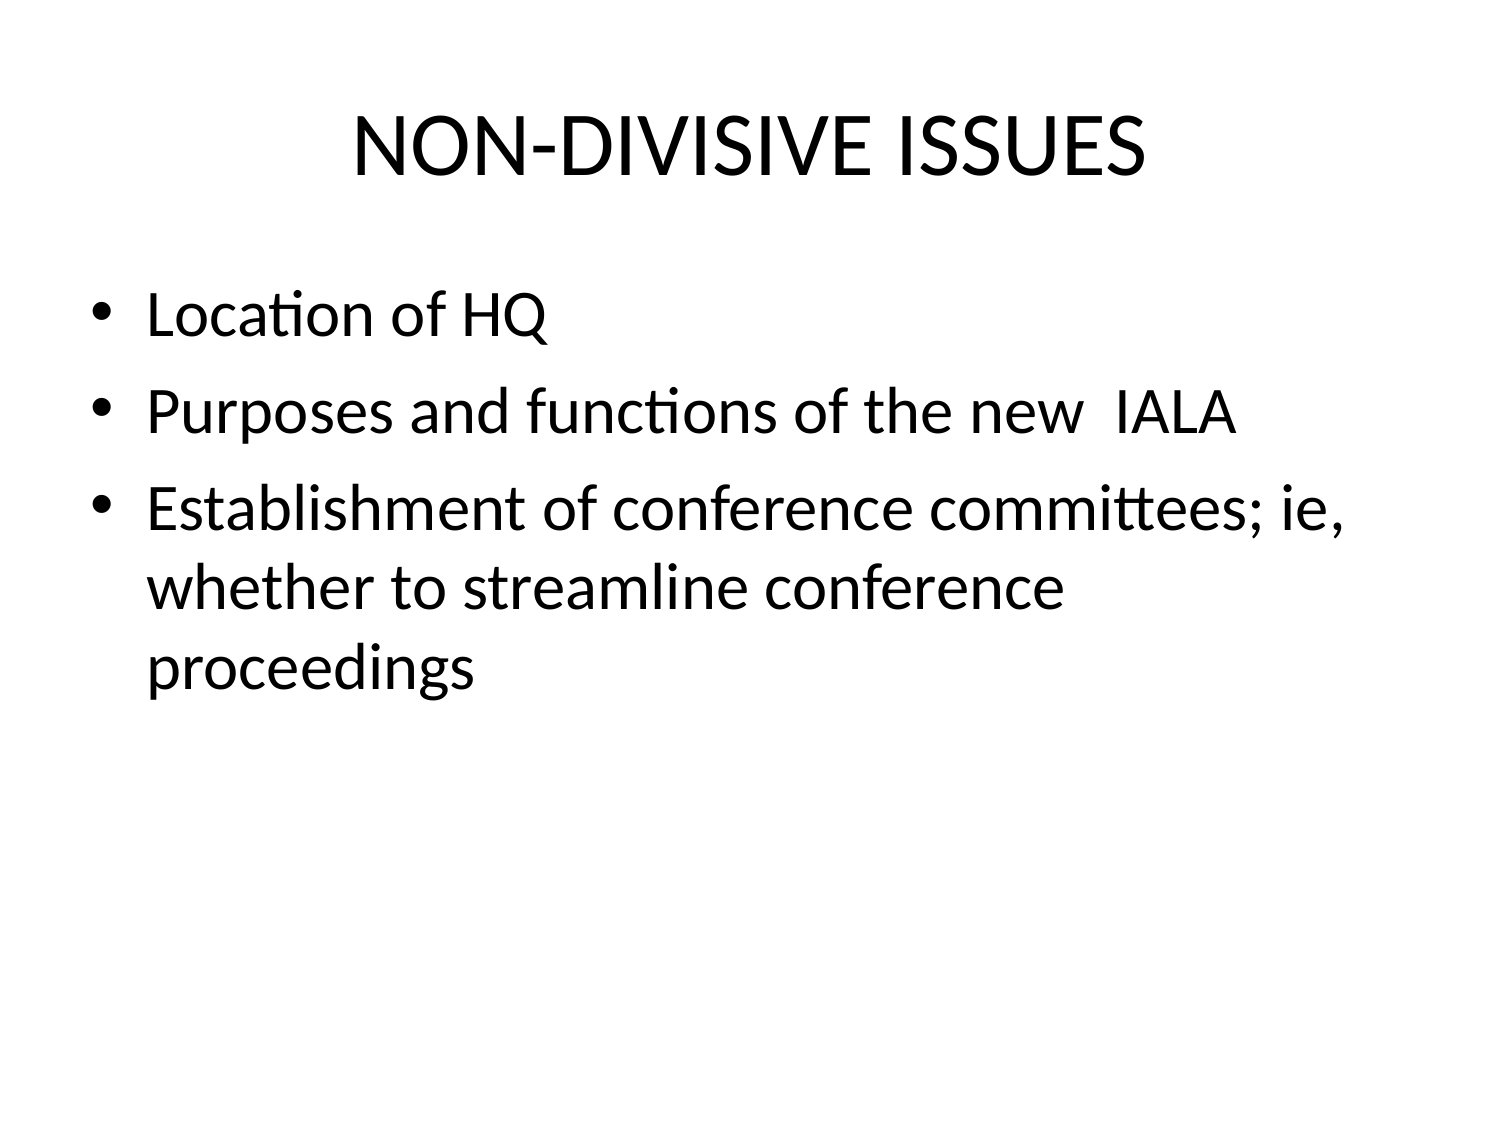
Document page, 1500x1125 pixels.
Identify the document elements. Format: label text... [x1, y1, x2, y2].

title NON-DIVISIVE ISSUES [75, 45, 1425, 233]
list Location of HQ Purposes and functions of the new IALA Establishment of conference committees; ie, whether to streamline conference proceedings [75, 262, 1425, 1005]
